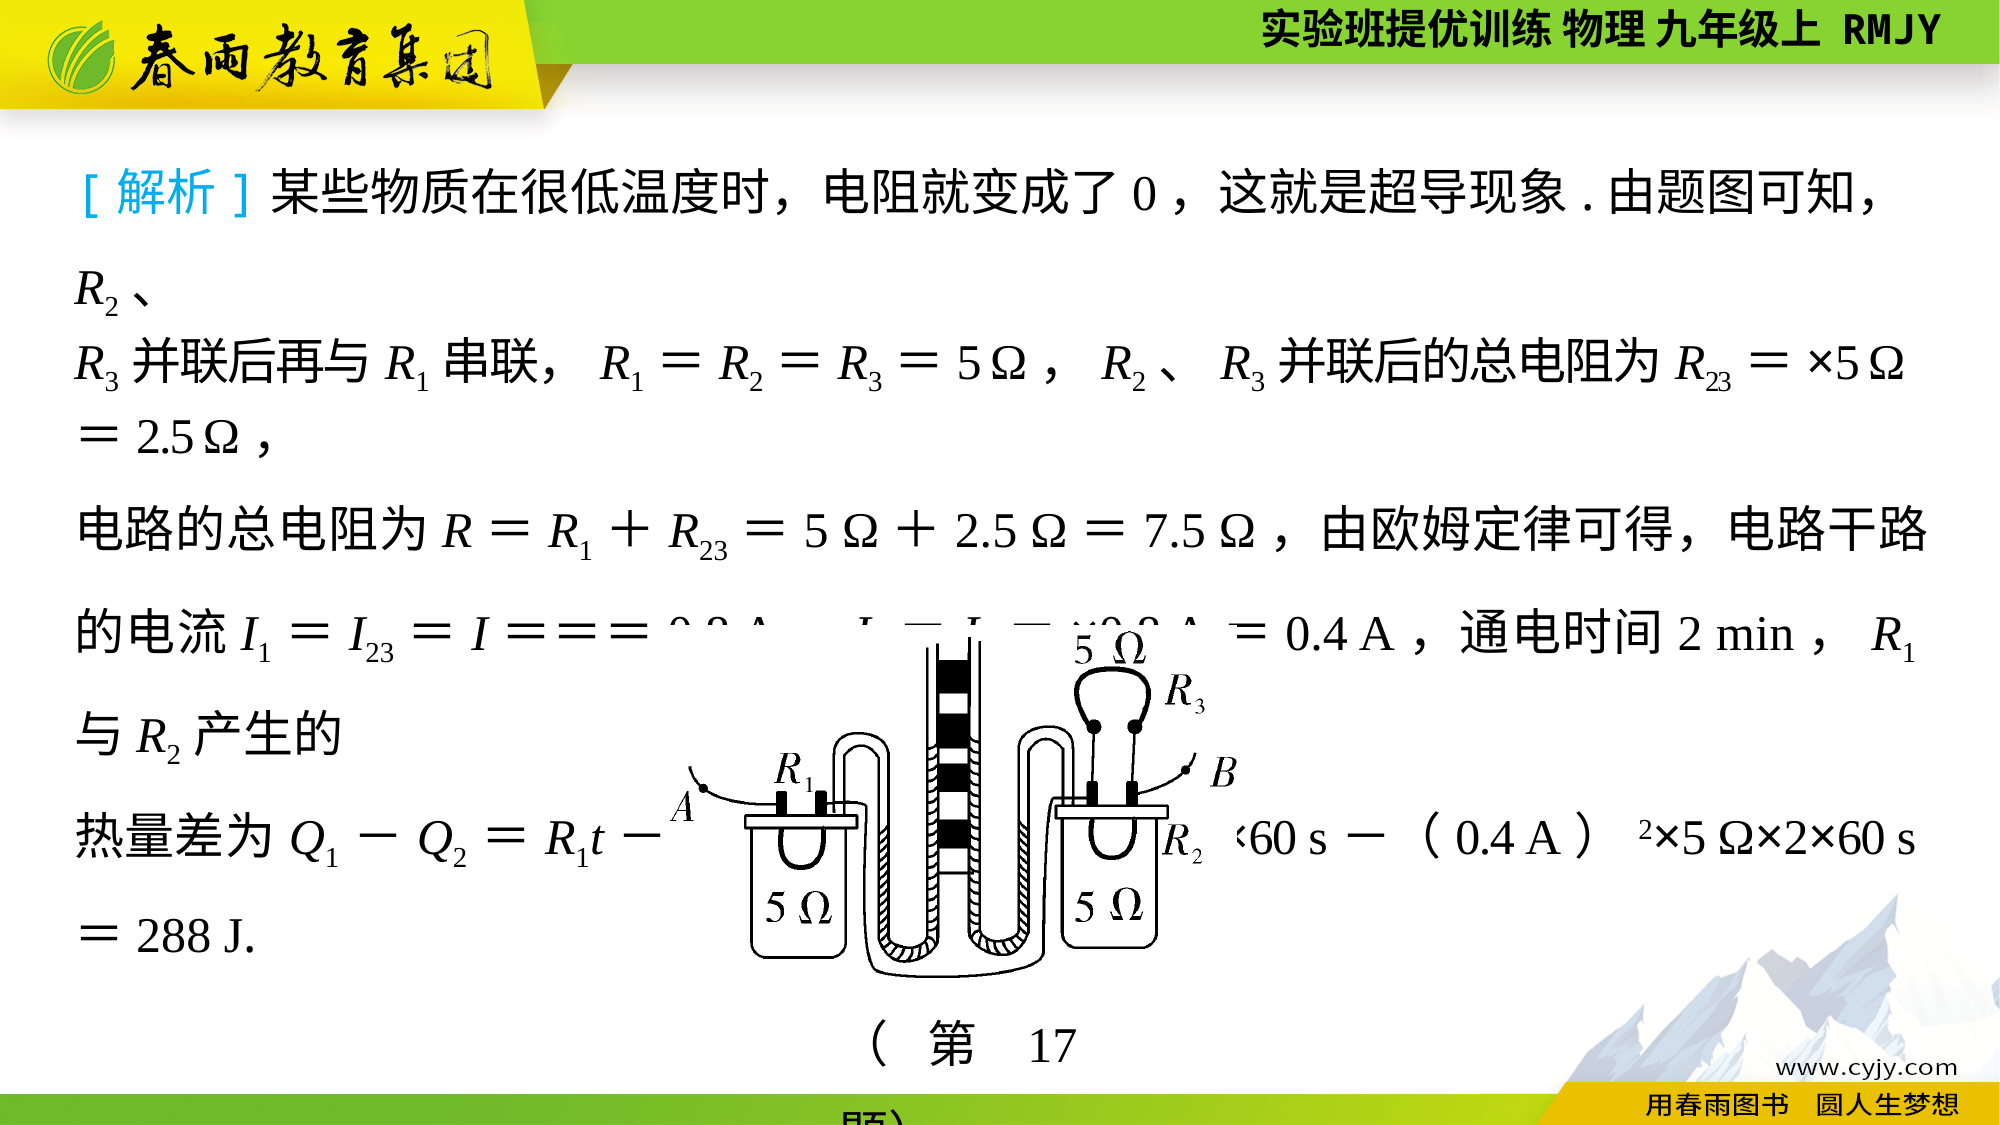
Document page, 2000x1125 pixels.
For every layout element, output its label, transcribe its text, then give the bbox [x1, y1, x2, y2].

text_box （第17题） [824, 985, 1104, 1080]
picture [0, 0, 2000, 1125]
